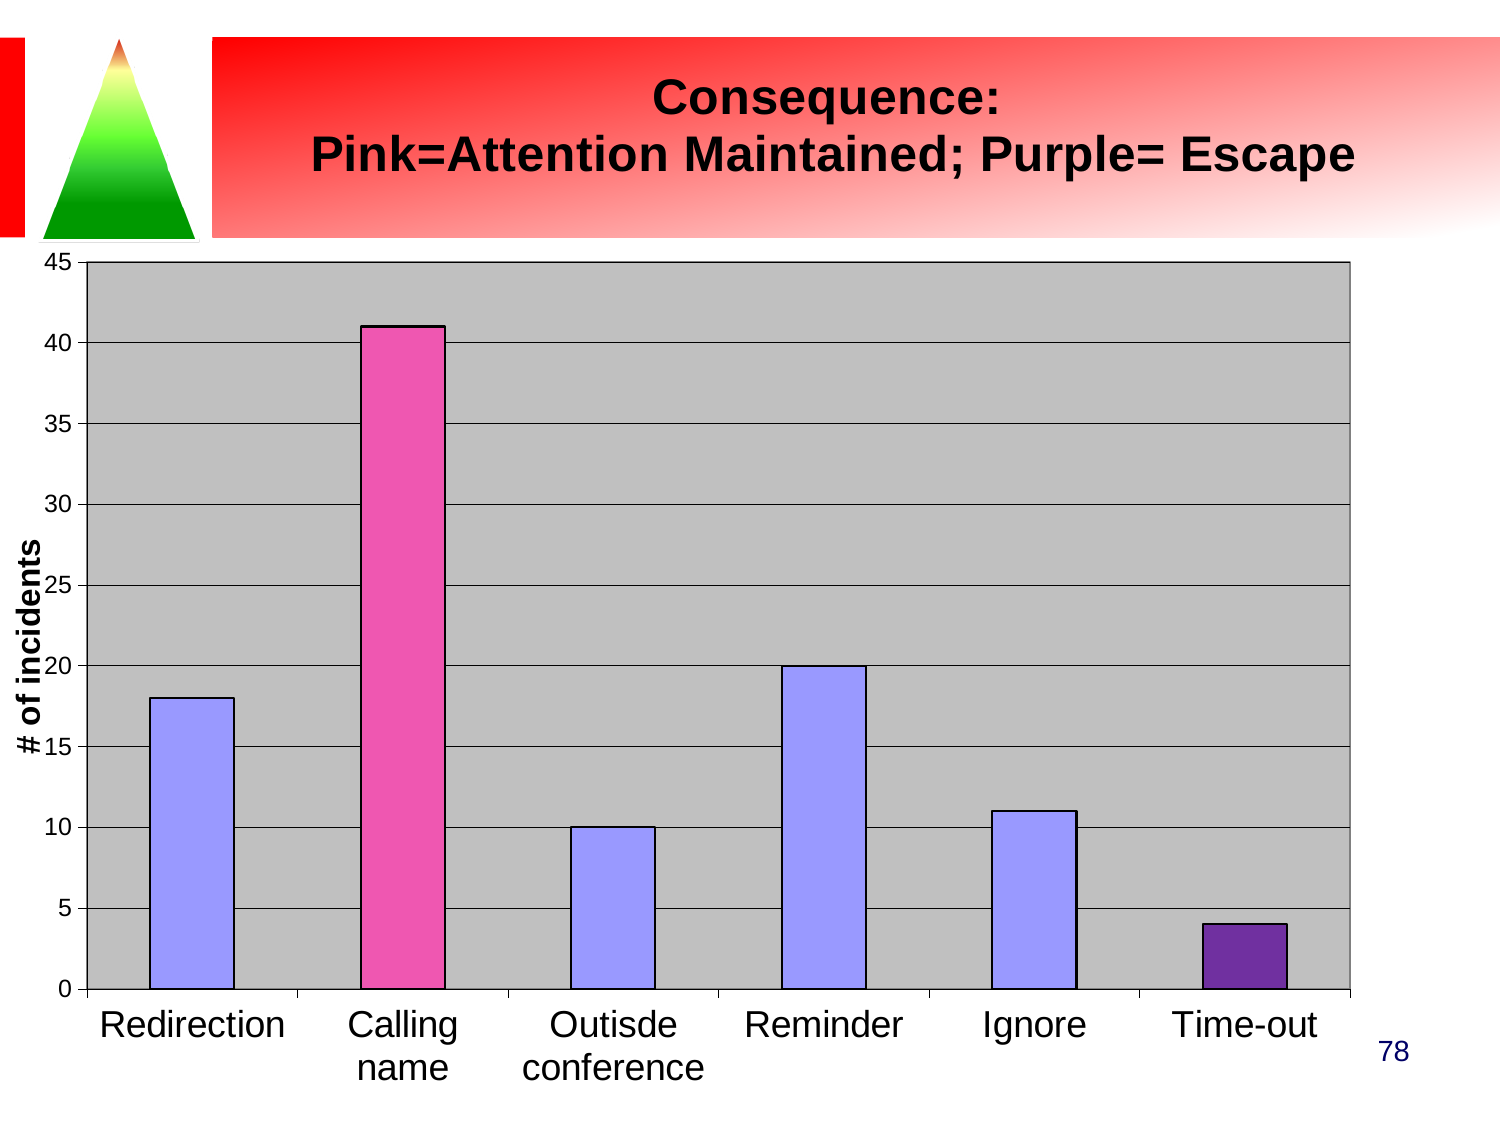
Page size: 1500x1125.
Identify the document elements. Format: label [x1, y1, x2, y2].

picture [37, 30, 200, 49]
chart [0, 49, 1465, 1125]
